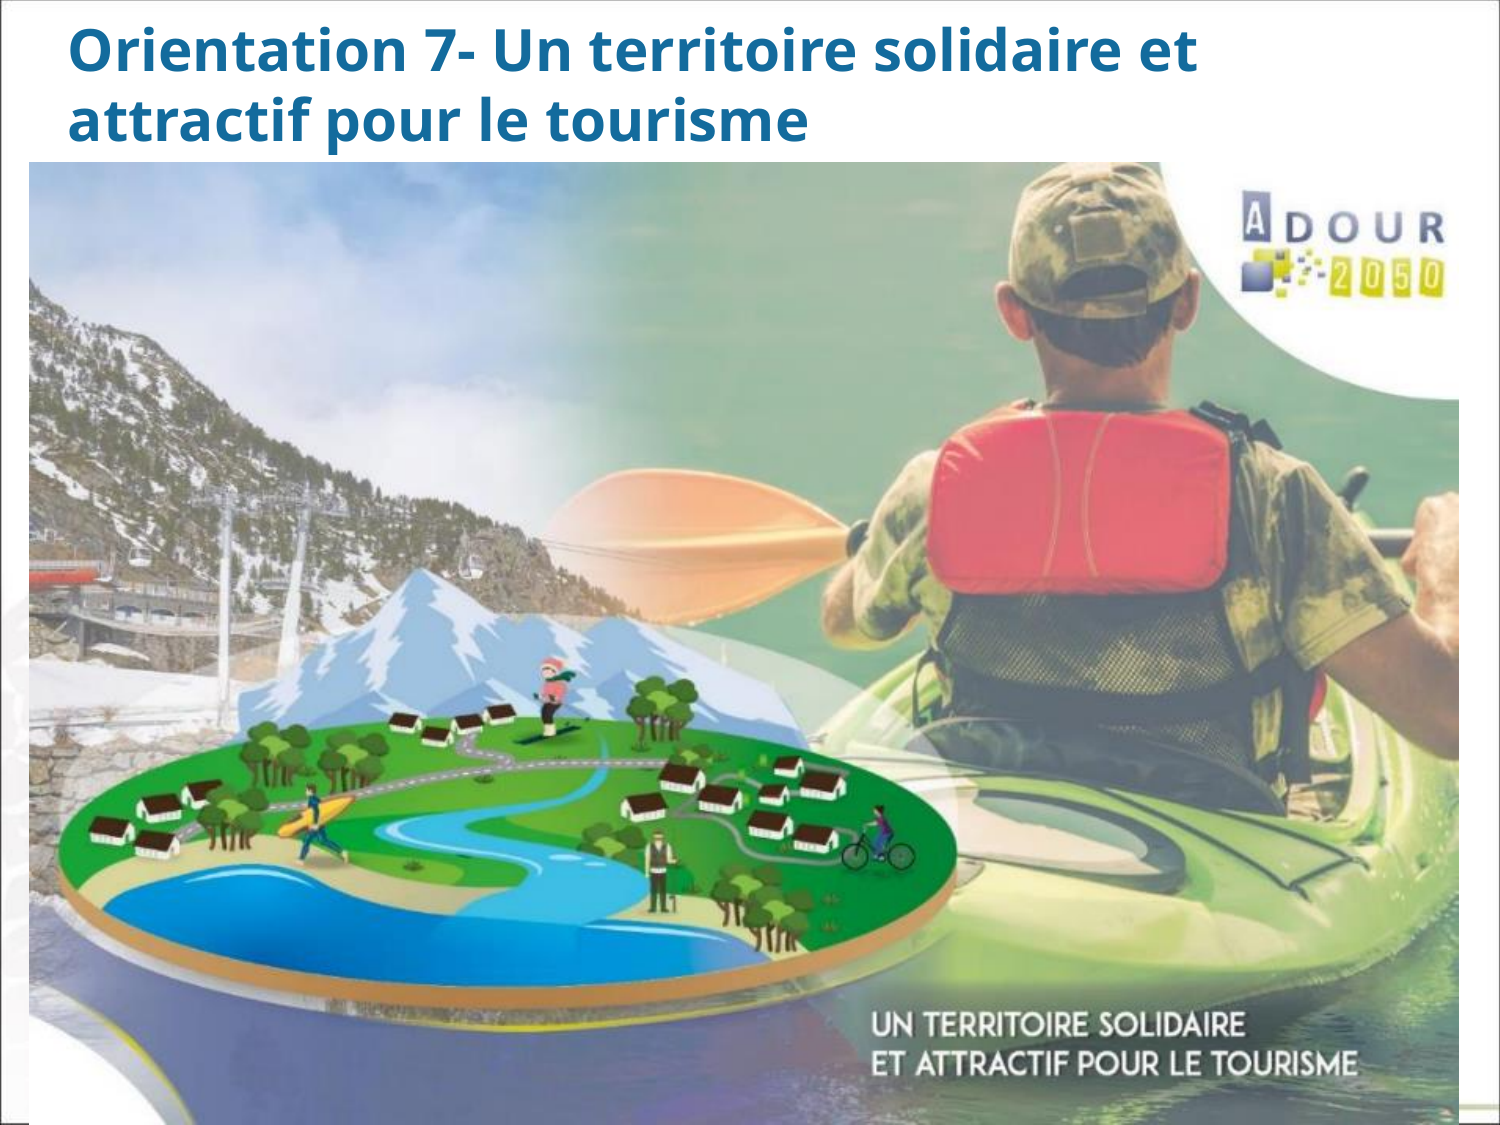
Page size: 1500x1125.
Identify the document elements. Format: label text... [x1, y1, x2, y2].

picture [0, 0, 1500, 1125]
text_box Orientation 7- Un territoire solidaire et attractif pour le tourisme [53, 6, 1436, 160]
